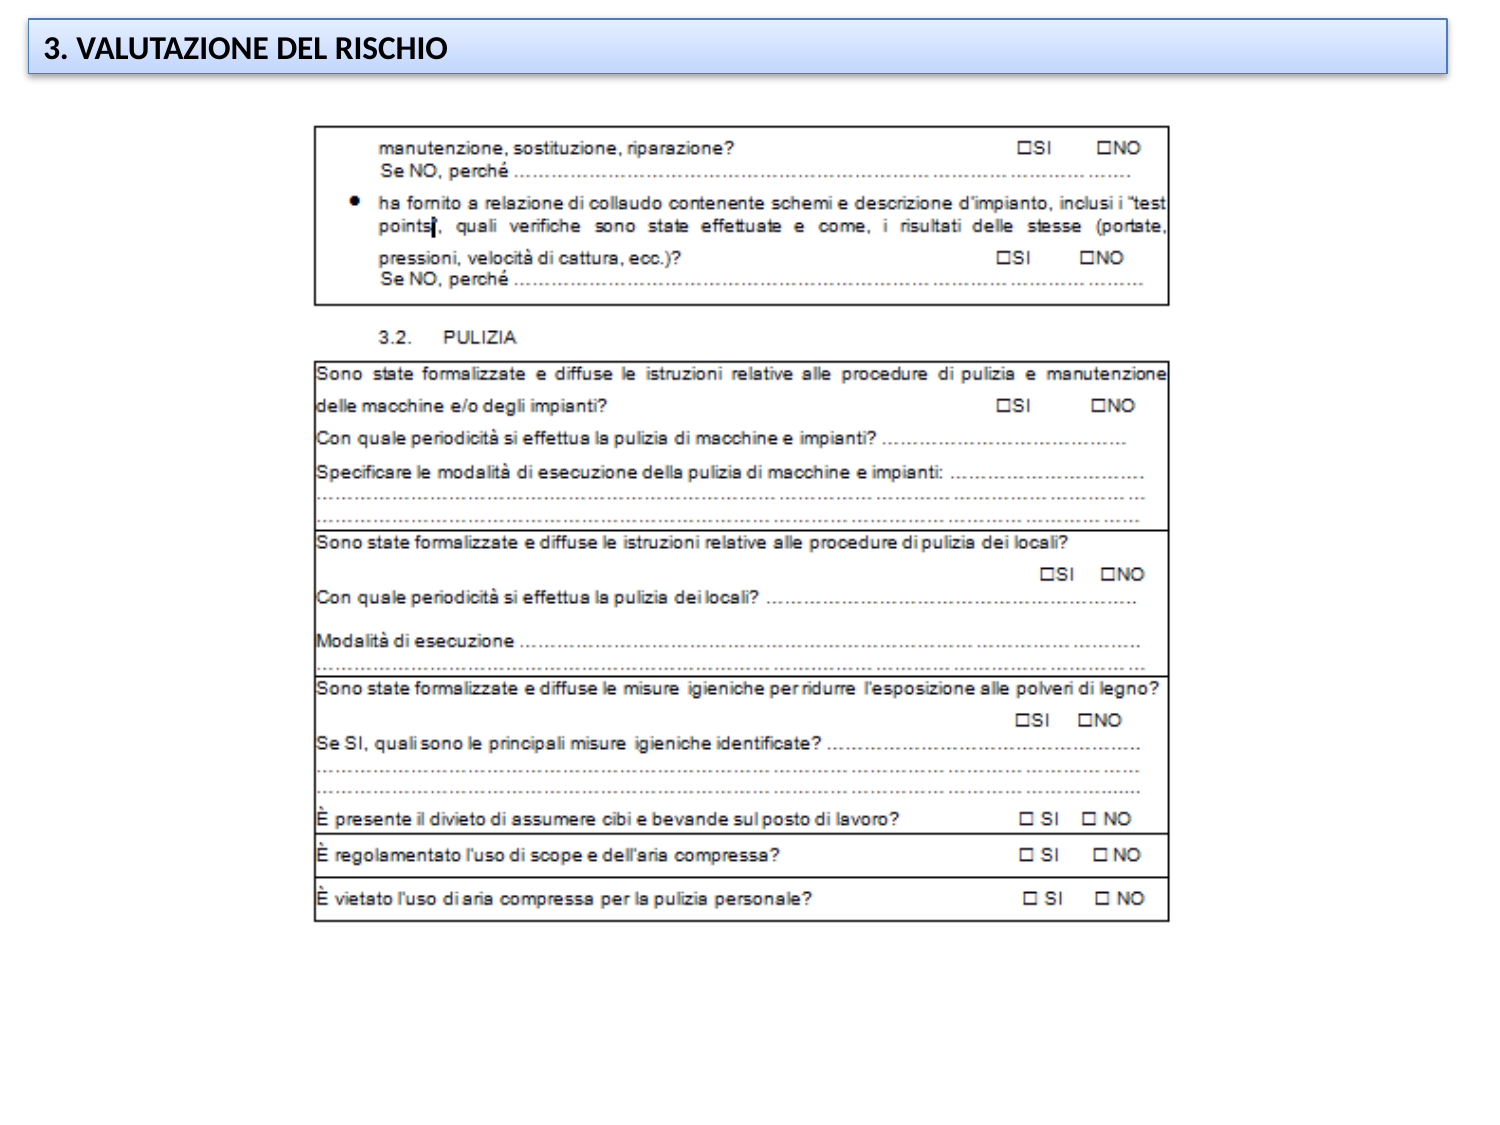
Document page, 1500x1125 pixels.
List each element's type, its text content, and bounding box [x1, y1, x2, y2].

picture [286, 113, 1189, 929]
text_box 3. VALUTAZIONE DEL RISCHIO [28, 18, 1448, 74]
